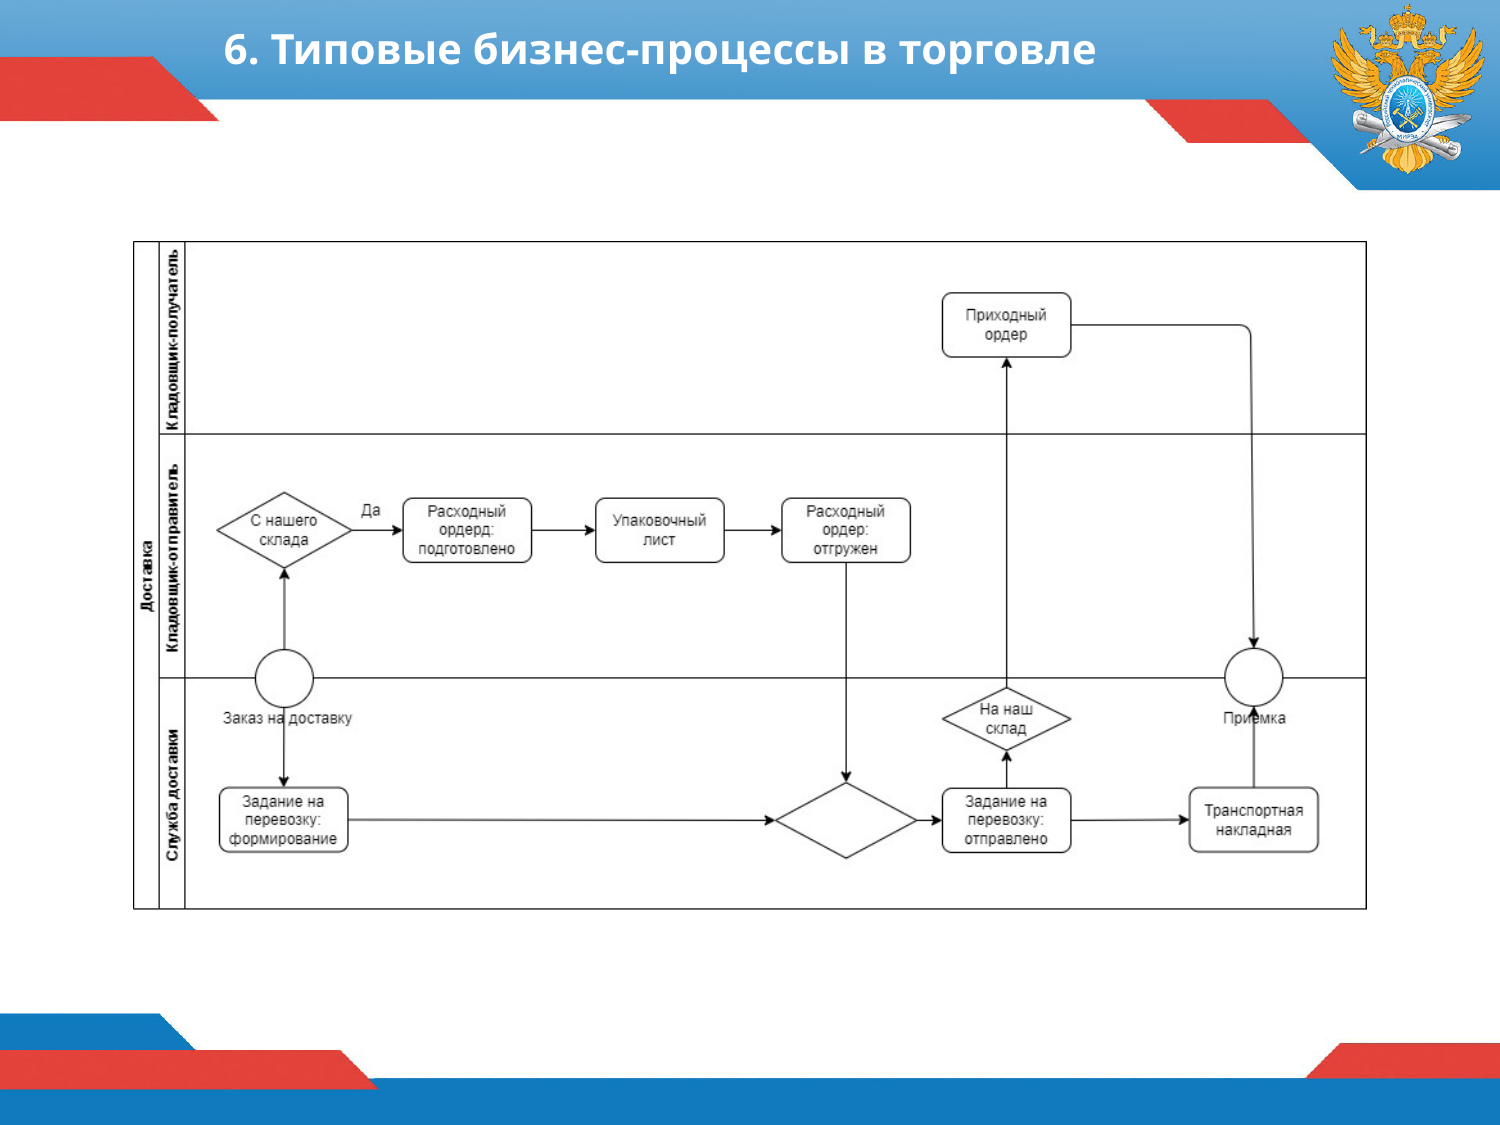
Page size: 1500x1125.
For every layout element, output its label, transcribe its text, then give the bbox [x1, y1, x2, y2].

text_box 6. Типовые бизнес-процессы в торговле [209, 15, 1324, 94]
picture [0, 0, 1500, 1125]
